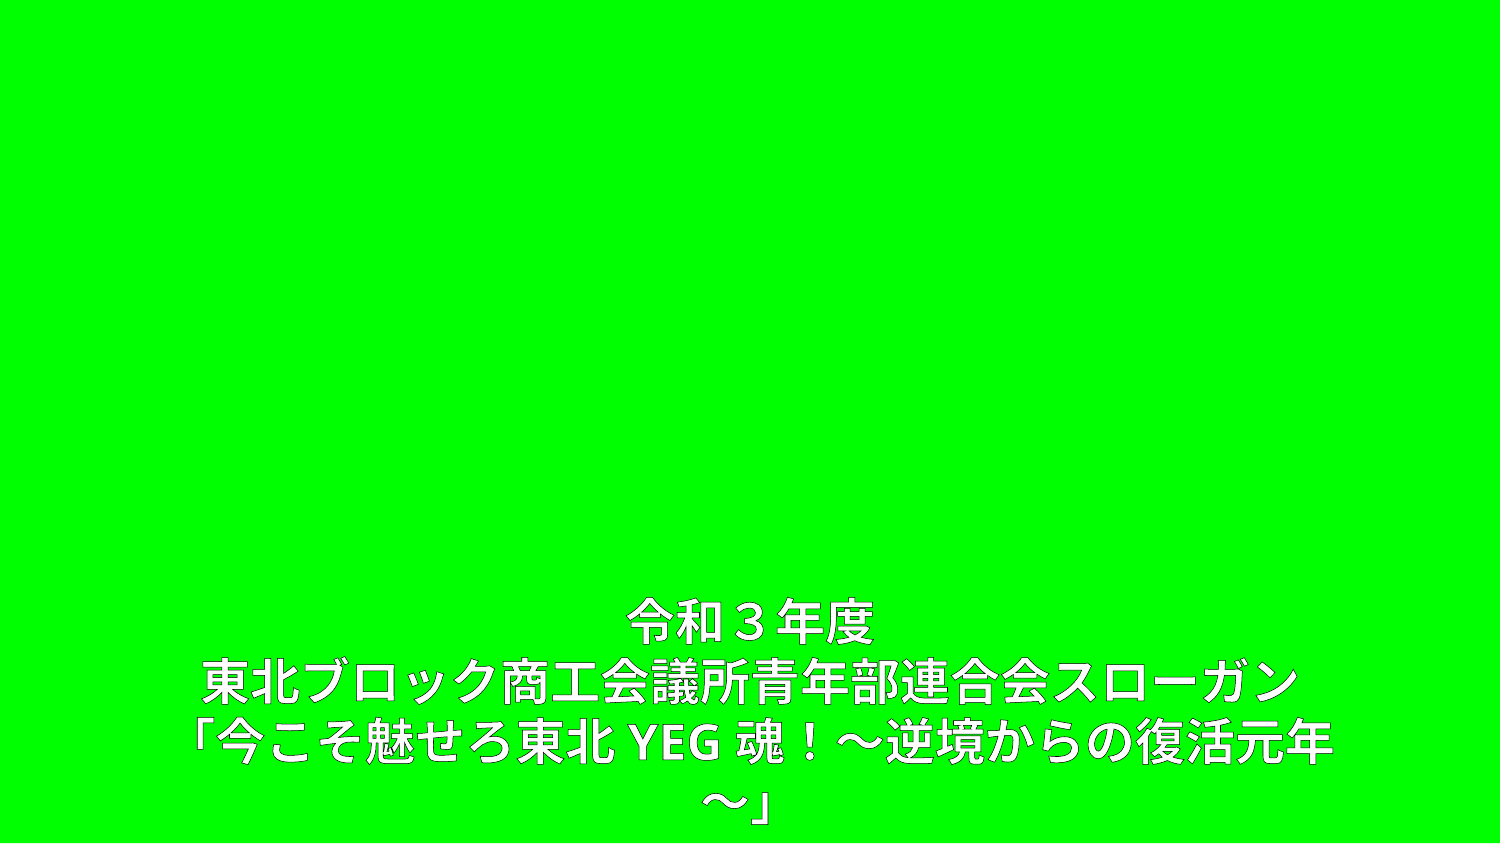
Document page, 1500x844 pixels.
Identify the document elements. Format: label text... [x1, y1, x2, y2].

text_box 令和３年度 東北ブロック商工会議所青年部連合会スローガン 「今こそ魅せろ東北YEG魂！～逆境からの復活元年～」 [102, 516, 1397, 824]
